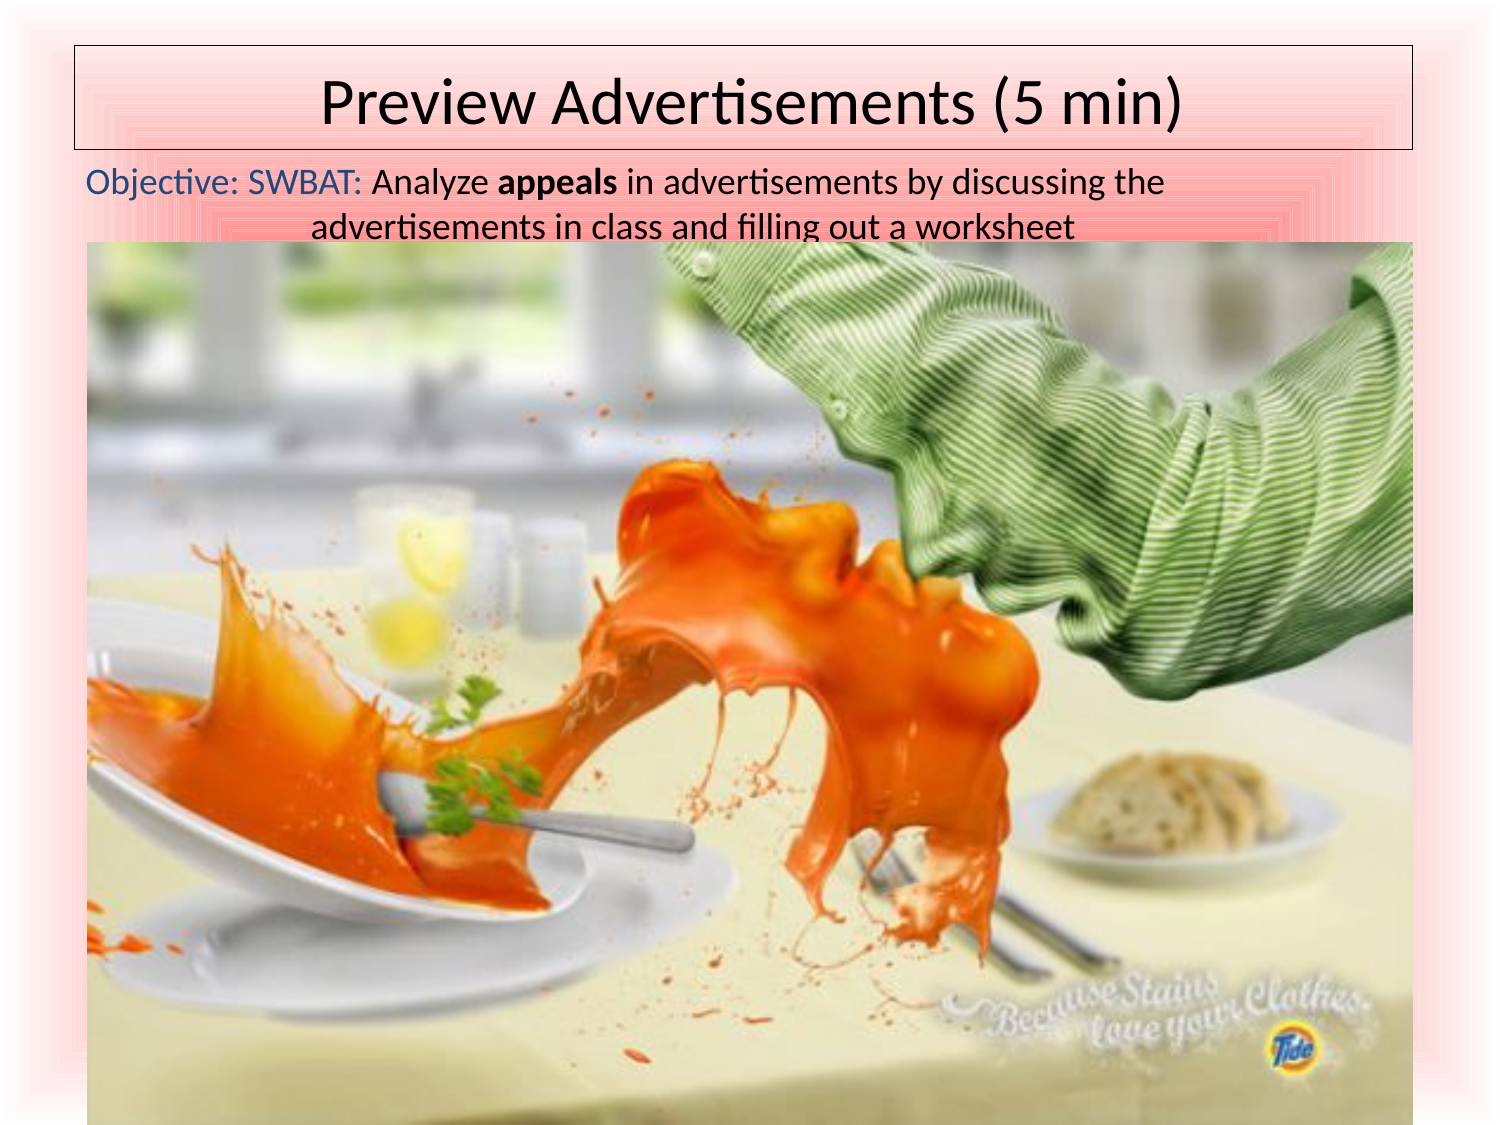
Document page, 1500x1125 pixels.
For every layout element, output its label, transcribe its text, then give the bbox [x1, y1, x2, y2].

picture [87, 242, 1413, 1125]
text_box Preview Advertisements (5 min) [74, 45, 1413, 149]
text_box Objective: SWBAT: Analyze appeals in advertisements by discussing the advertisements in class and filling out a worksheet [70, 149, 1413, 255]
